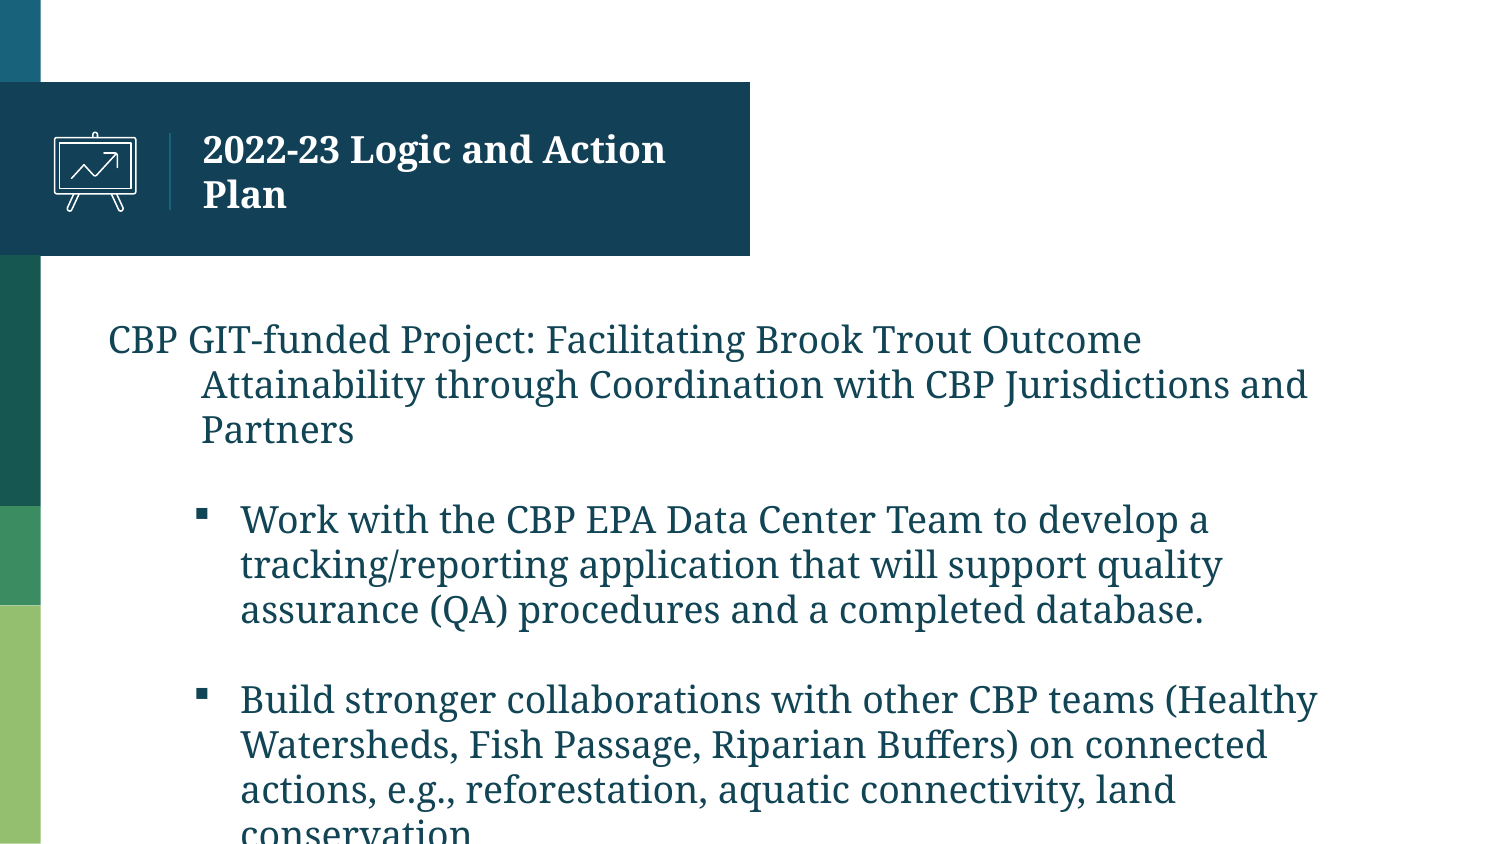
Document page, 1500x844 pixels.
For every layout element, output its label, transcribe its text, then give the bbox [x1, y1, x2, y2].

list CBP GIT-funded Project: Facilitating Brook Trout Outcome Attainability through Coordination with CBP Jurisdictions and Partners Work with the CBP EPA Data Center Team to develop a tracking/reporting application that will support quality assurance (QA) procedures and a completed database. Build stronger collaborations with other CBP teams (Healthy Watersheds, Fish Passage, Riparian Buffers) on connected actions, e.g., reforestation, aquatic connectivity, land conservation [92, 255, 1363, 774]
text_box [54, 132, 137, 212]
title 2022-23 Logic and Action Plan [187, 87, 715, 255]
